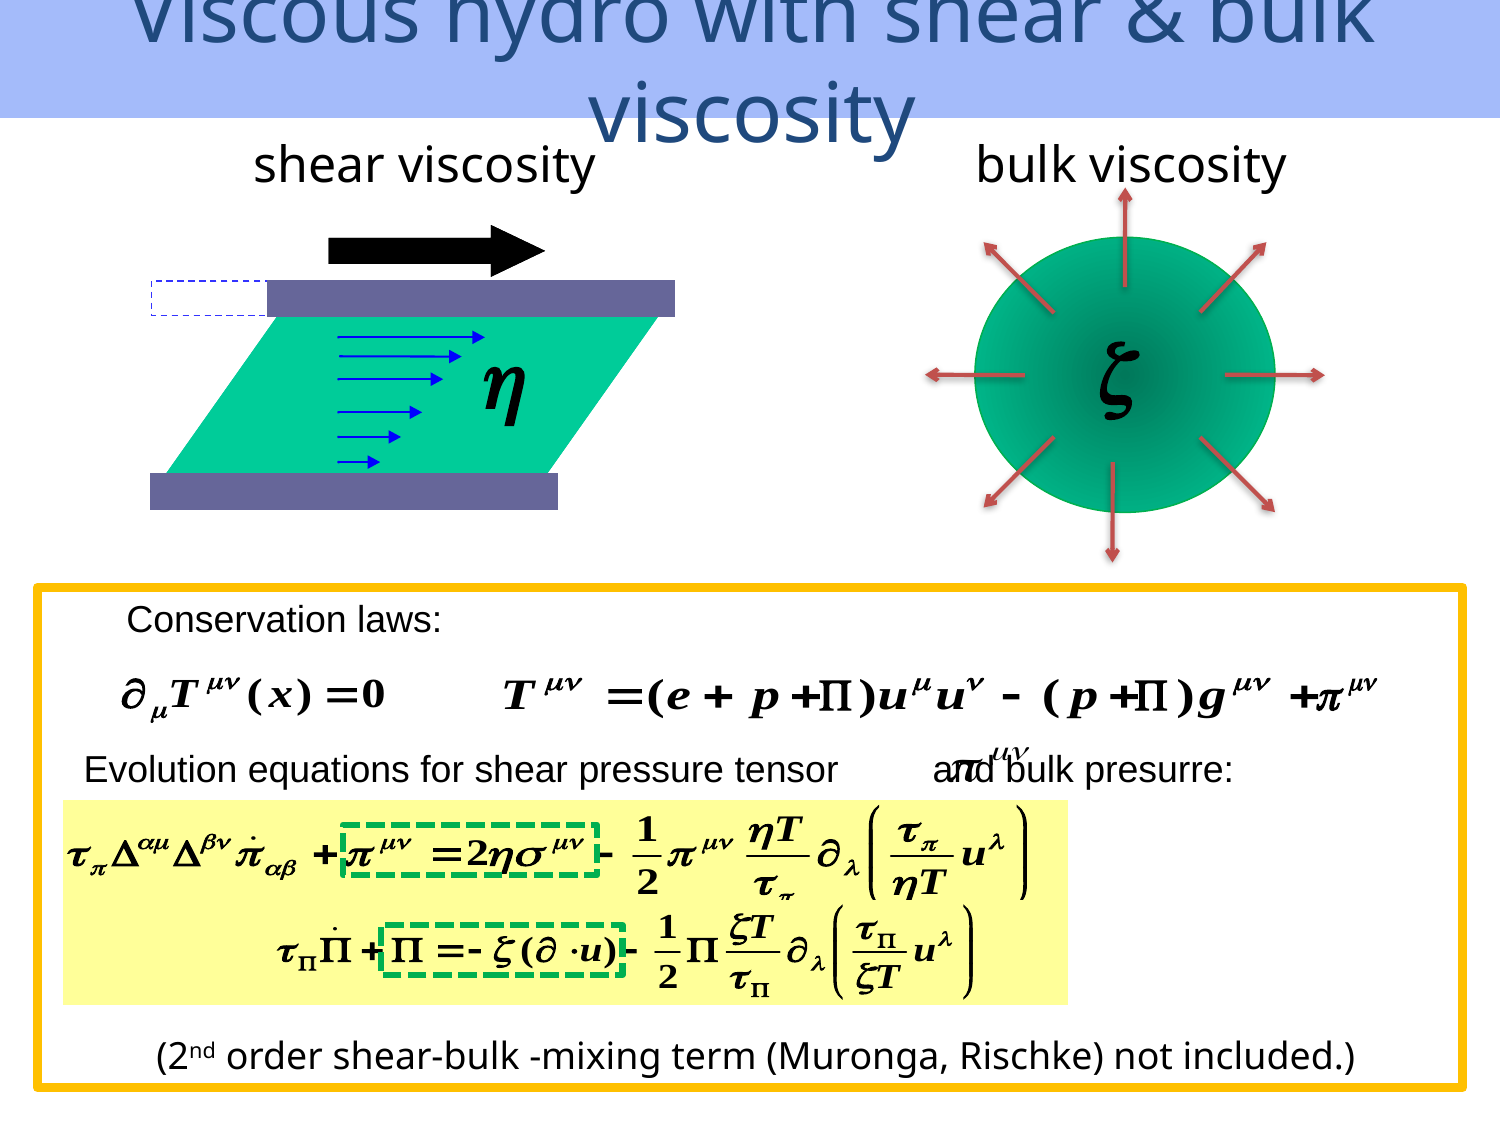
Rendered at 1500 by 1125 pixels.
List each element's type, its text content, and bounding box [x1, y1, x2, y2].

text_box (2nd order shear-bulk -mixing term (Muronga, Rischke) not included.) [87, 1024, 1425, 1085]
text_box Viscous hydro with shear & bulk viscosity [0, 0, 1500, 118]
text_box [474, 349, 544, 444]
text_box [35, 1013, 1464, 1090]
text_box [1087, 324, 1163, 441]
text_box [37, 587, 1500, 1006]
picture [149, 224, 678, 513]
text_box shear viscosity [199, 124, 663, 200]
text_box bulk viscosity [937, 124, 1338, 200]
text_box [924, 187, 1326, 563]
